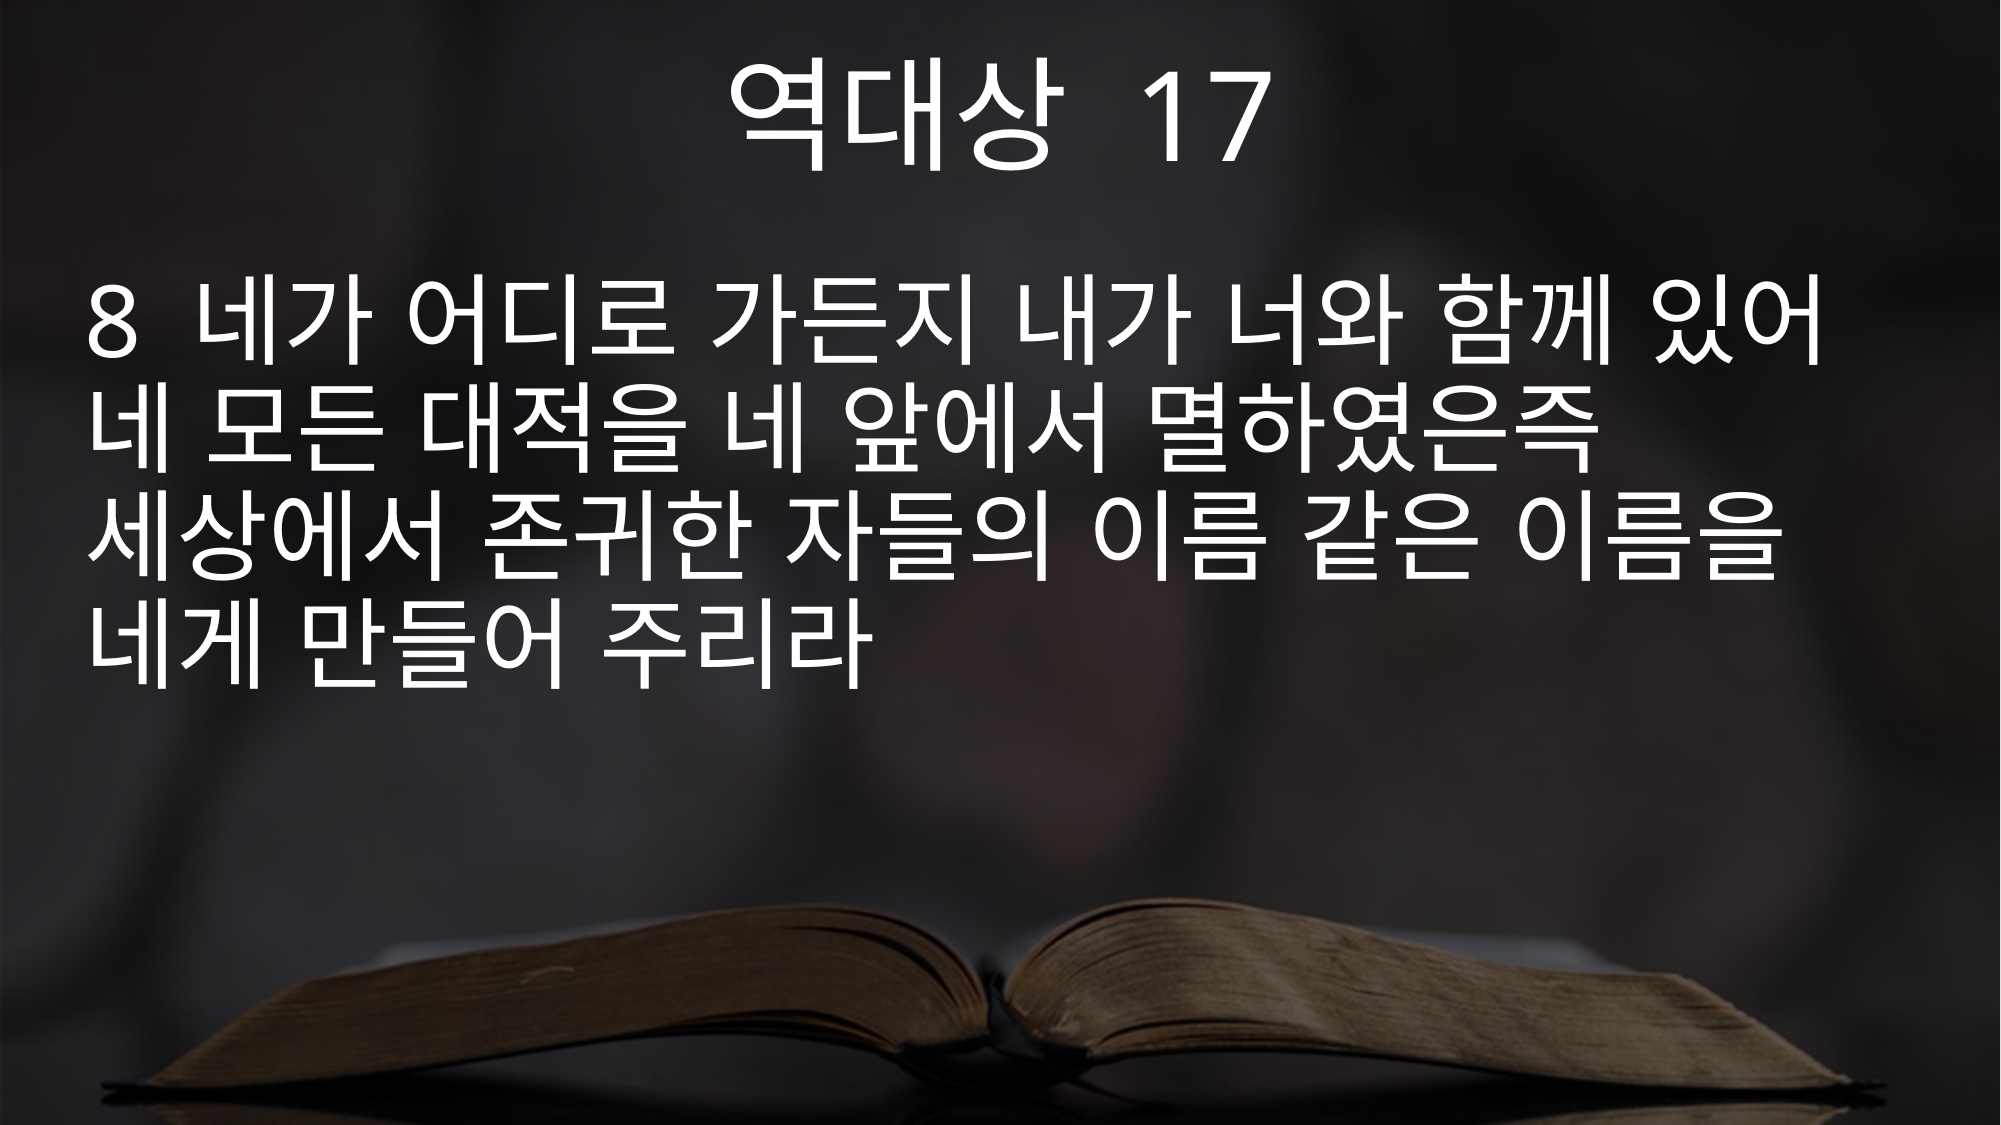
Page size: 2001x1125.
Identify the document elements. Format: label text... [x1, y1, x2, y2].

footer 역대상 17 [0, 32, 2000, 192]
picture [0, 0, 2001, 1125]
list 8 네가 어디로 가든지 내가 너와 함께 있어 네 모든 대적을 네 앞에서 멸하였은즉 세상에서 존귀한 자들의 이름 같은 이름을 네게 만들어 주리라 [69, 263, 1953, 423]
